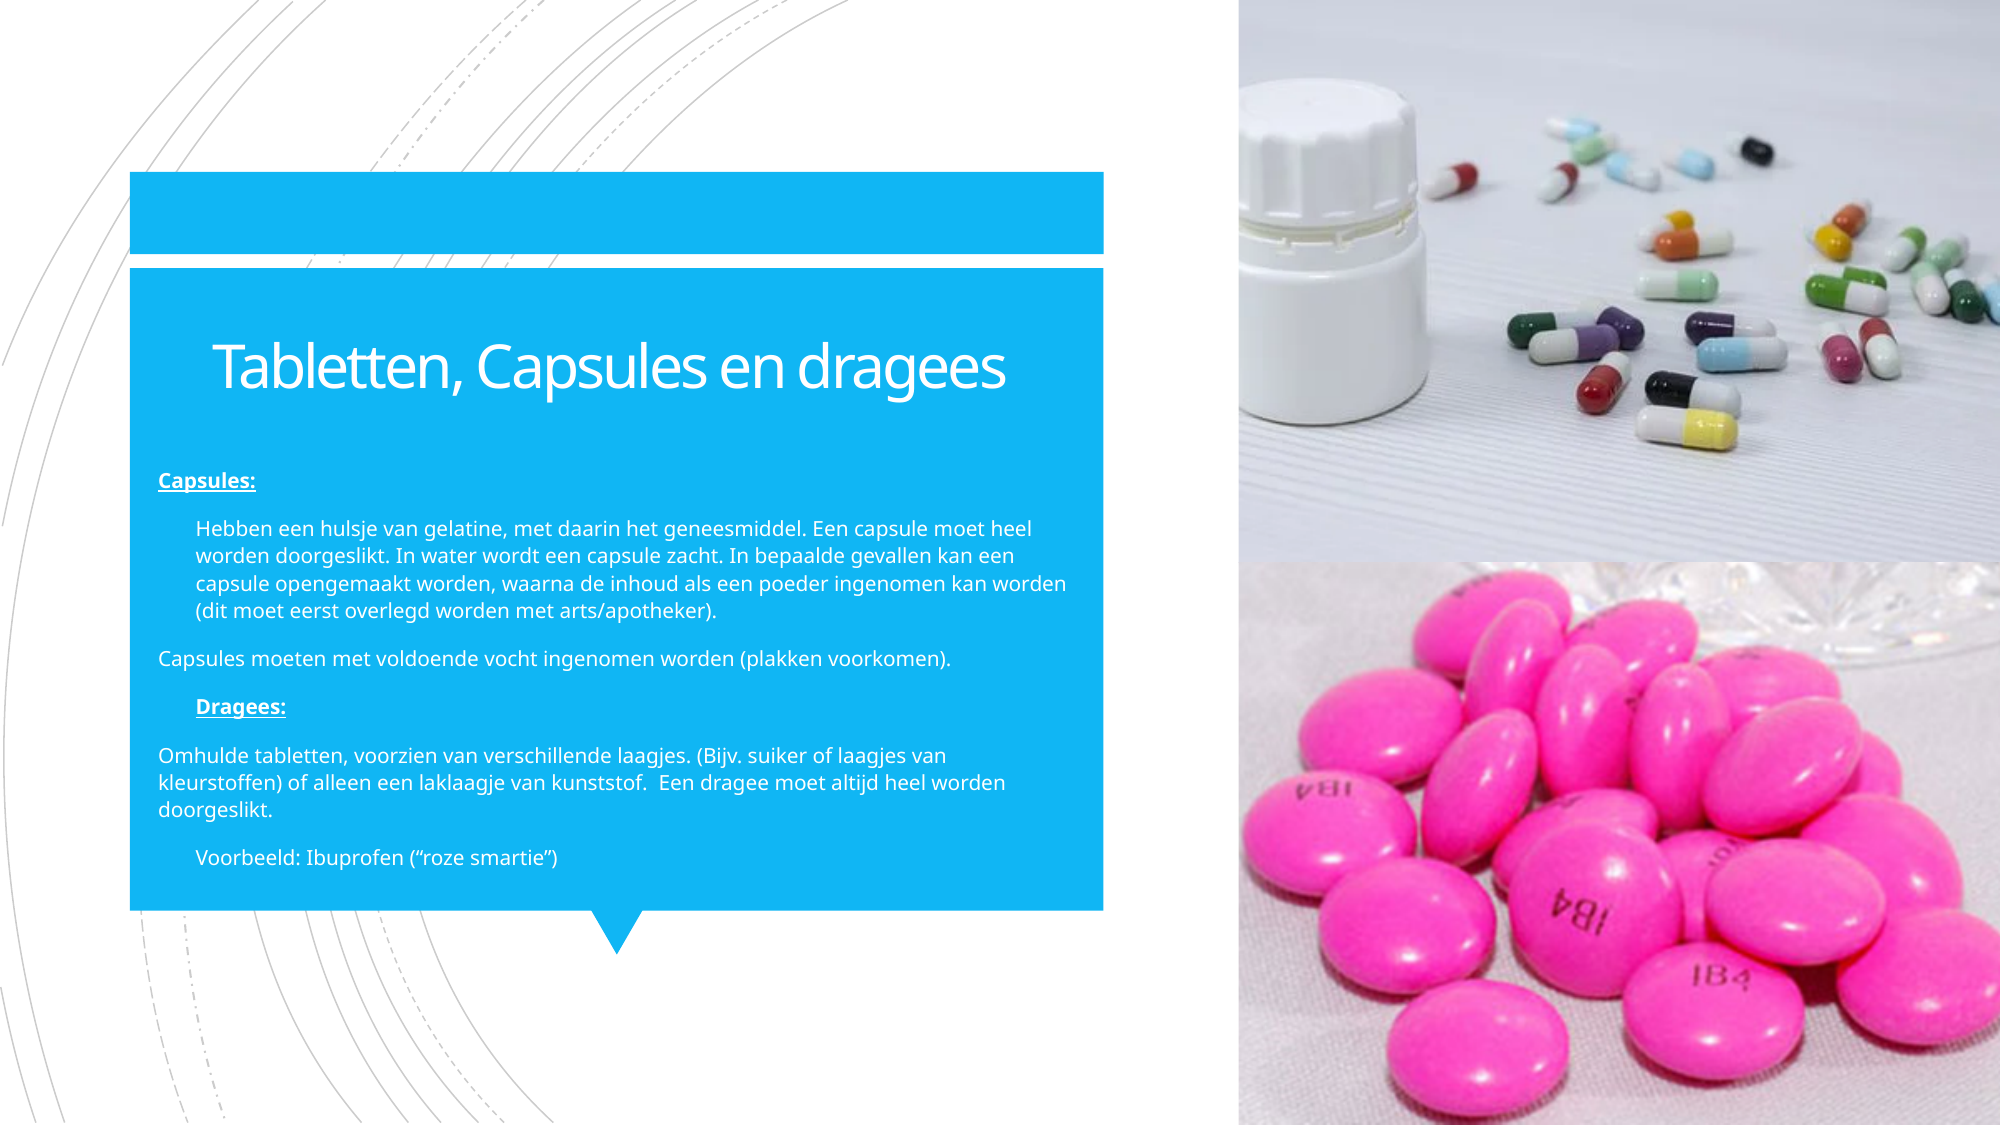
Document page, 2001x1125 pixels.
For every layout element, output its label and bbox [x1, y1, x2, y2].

text_box [0, 0, 1238, 1125]
picture [1238, 0, 2000, 1125]
